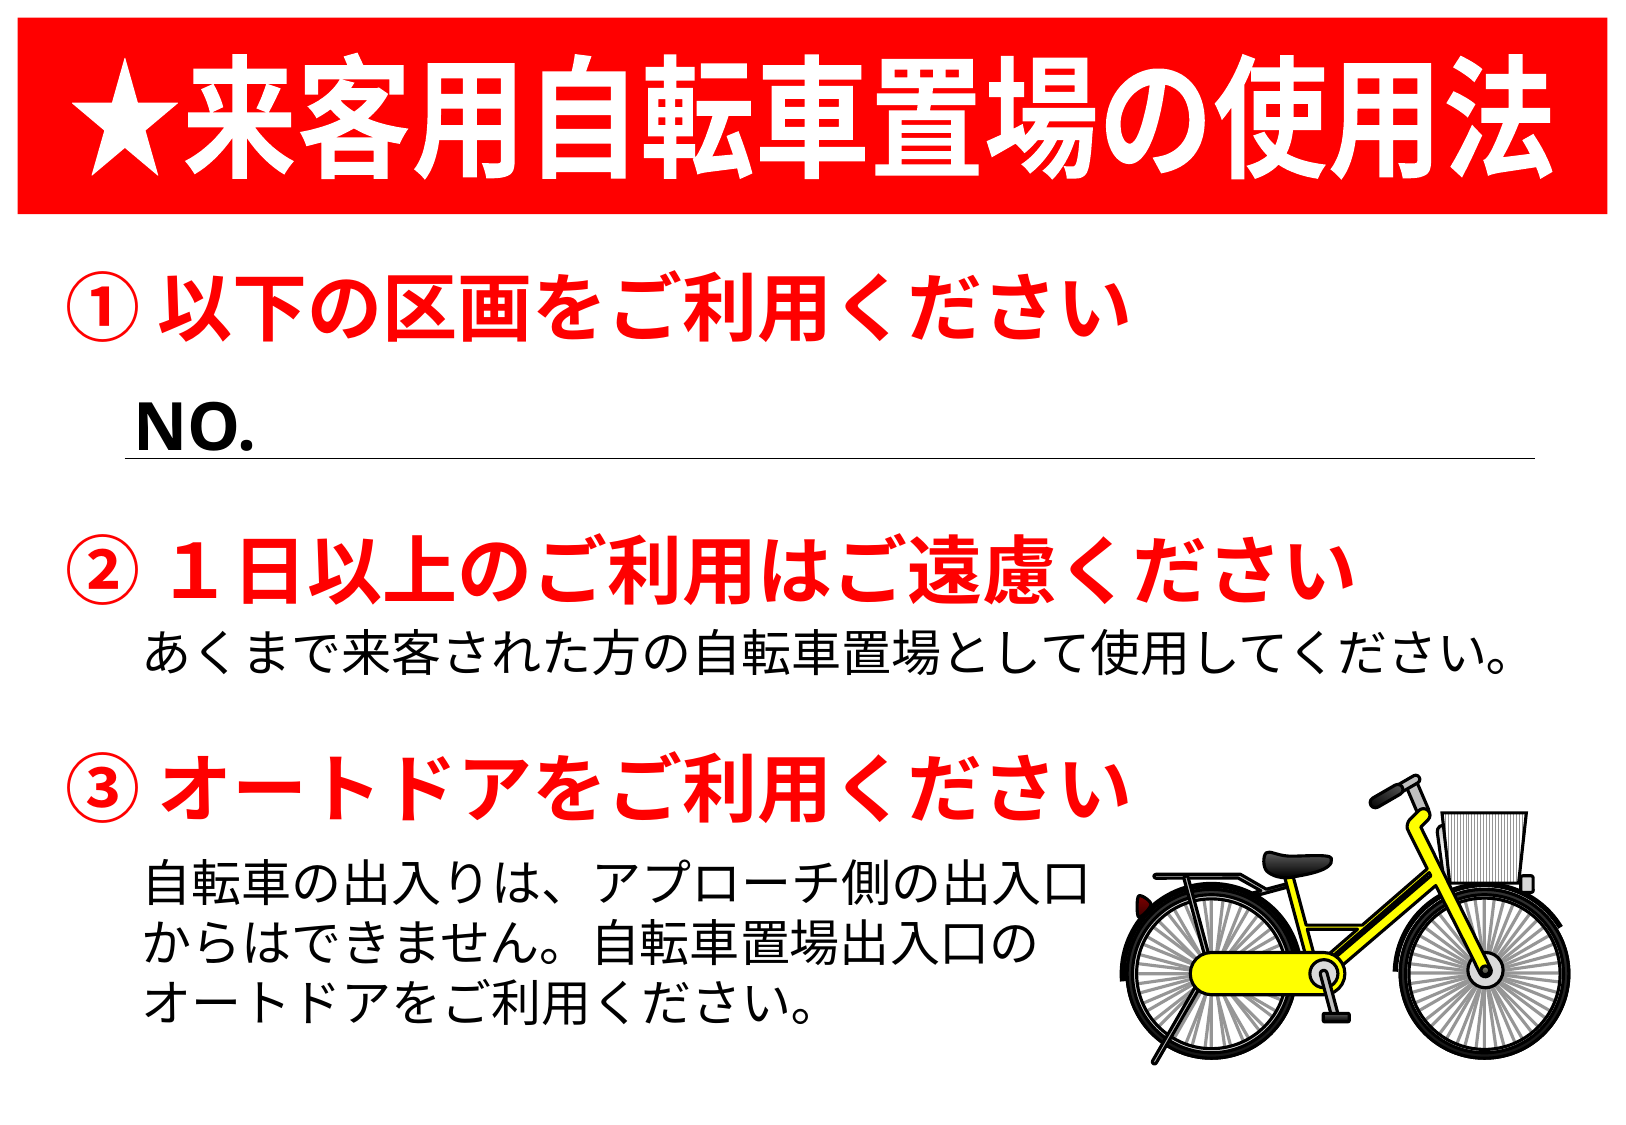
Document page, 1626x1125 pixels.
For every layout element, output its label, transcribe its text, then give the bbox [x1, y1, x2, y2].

text_box NO. [118, 376, 1575, 471]
text_box ②１日以上のご利用はご遠慮ください [50, 516, 1575, 622]
text_box ①以下の区画をご利用ください [50, 253, 1575, 358]
text_box あくまで来客された方の自転車置場として使用してください｡ [126, 614, 1575, 689]
text_box [15, 16, 1610, 216]
text_box 自転車の出入りは、アプローチ側の出入口からはできません。自転車置場出入口のオートドアをご利用ください｡ [126, 843, 1111, 1039]
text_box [1120, 779, 1575, 1071]
text_box ③オートドアをご利用ください [50, 734, 1575, 839]
